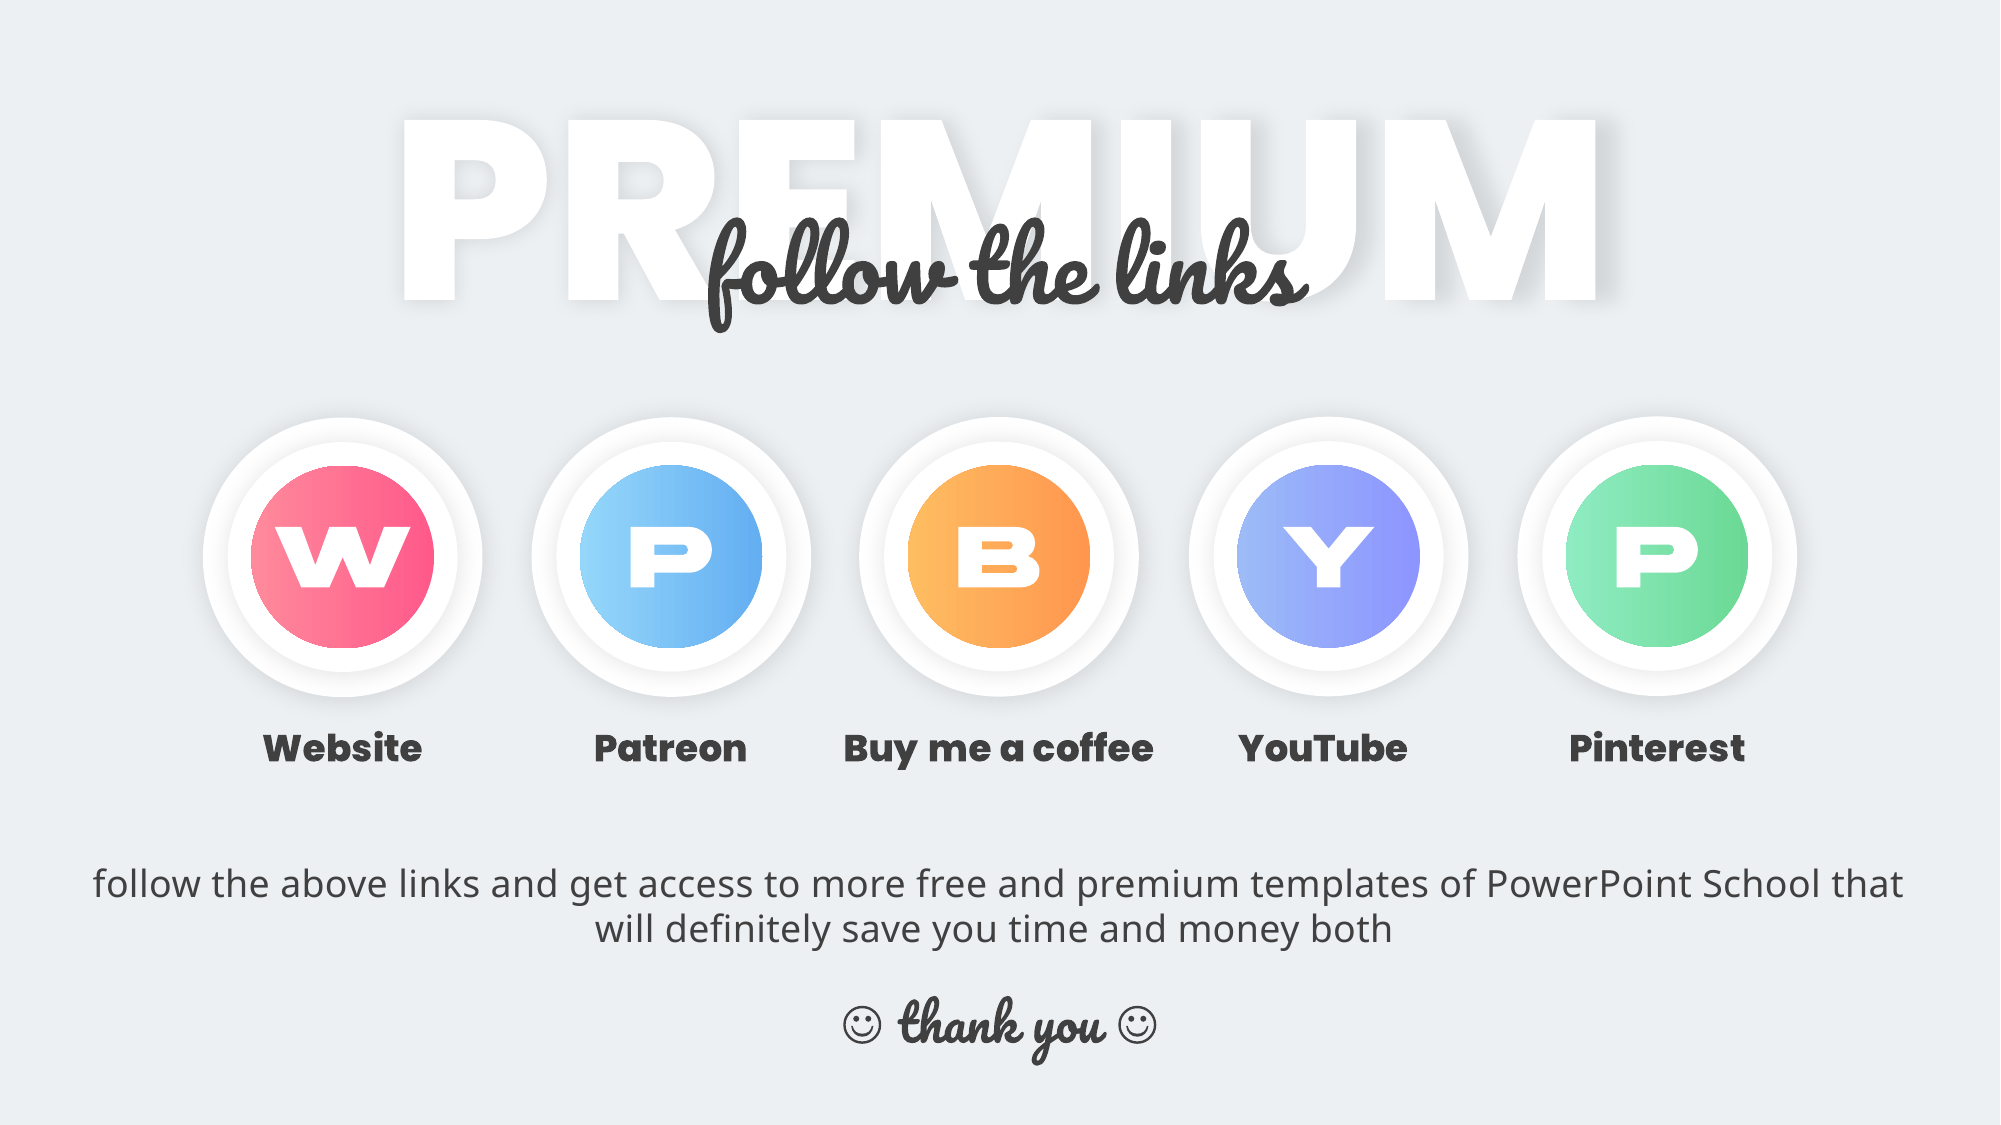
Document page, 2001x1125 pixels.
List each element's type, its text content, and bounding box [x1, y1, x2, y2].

text_box [858, 415, 1140, 698]
text_box [618, 739, 641, 762]
text_box [384, 735, 399, 762]
text_box [1685, 740, 1707, 762]
text_box [1616, 526, 1698, 588]
text_box [1605, 740, 1628, 762]
text_box [400, 740, 422, 762]
text_box [201, 416, 484, 699]
text_box [1187, 415, 1470, 698]
text_box [1236, 463, 1422, 649]
text_box [870, 740, 892, 762]
text_box [1282, 526, 1375, 588]
text_box [896, 994, 1025, 1045]
text_box [1289, 740, 1312, 762]
text_box [1212, 440, 1445, 673]
text_box [723, 740, 746, 762]
text_box [303, 740, 325, 762]
text_box [1730, 735, 1745, 762]
text_box [1108, 740, 1130, 762]
text_box [1709, 740, 1728, 762]
text_box [1593, 730, 1603, 739]
text_box [1516, 415, 1799, 698]
text_box [595, 734, 617, 762]
text_box [274, 526, 411, 588]
text_box [1361, 733, 1408, 762]
text_box [630, 526, 712, 588]
text_box [1131, 740, 1154, 762]
text_box [1541, 439, 1774, 672]
text_box [675, 739, 698, 762]
text_box [906, 464, 1092, 649]
text_box [374, 730, 383, 739]
text_box [1000, 740, 1024, 762]
text_box [1594, 740, 1602, 762]
text_box [1644, 740, 1667, 762]
text_box [929, 740, 966, 762]
text_box [578, 464, 764, 650]
text_box [1117, 1004, 1158, 1045]
text_box [374, 740, 383, 762]
text_box [699, 739, 722, 762]
text_box follow the above links and get access to more free and premium templates of PowerPoint School that will definitely save you time and money both [63, 852, 1937, 958]
text_box [659, 740, 675, 762]
text_box [1313, 734, 1335, 762]
text_box [352, 740, 371, 762]
text_box [883, 440, 1115, 673]
text_box [1056, 731, 1107, 762]
text_box [262, 734, 302, 762]
text_box [958, 526, 1040, 588]
text_box [1629, 735, 1643, 762]
text_box [1030, 1018, 1108, 1067]
text_box [1336, 740, 1359, 762]
text_box [842, 1004, 883, 1045]
text_box [1571, 734, 1592, 762]
text_box [893, 740, 919, 770]
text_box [404, 119, 1596, 334]
text_box [328, 733, 351, 762]
text_box [1238, 734, 1265, 762]
text_box [845, 734, 868, 762]
text_box [1669, 740, 1684, 762]
text_box [530, 416, 813, 698]
text_box [1033, 740, 1055, 762]
text_box [1265, 740, 1288, 762]
text_box [250, 464, 436, 650]
text_box [1564, 463, 1750, 649]
text_box [226, 441, 459, 674]
text_box [642, 735, 657, 762]
text_box [969, 740, 991, 762]
text_box [555, 440, 788, 673]
